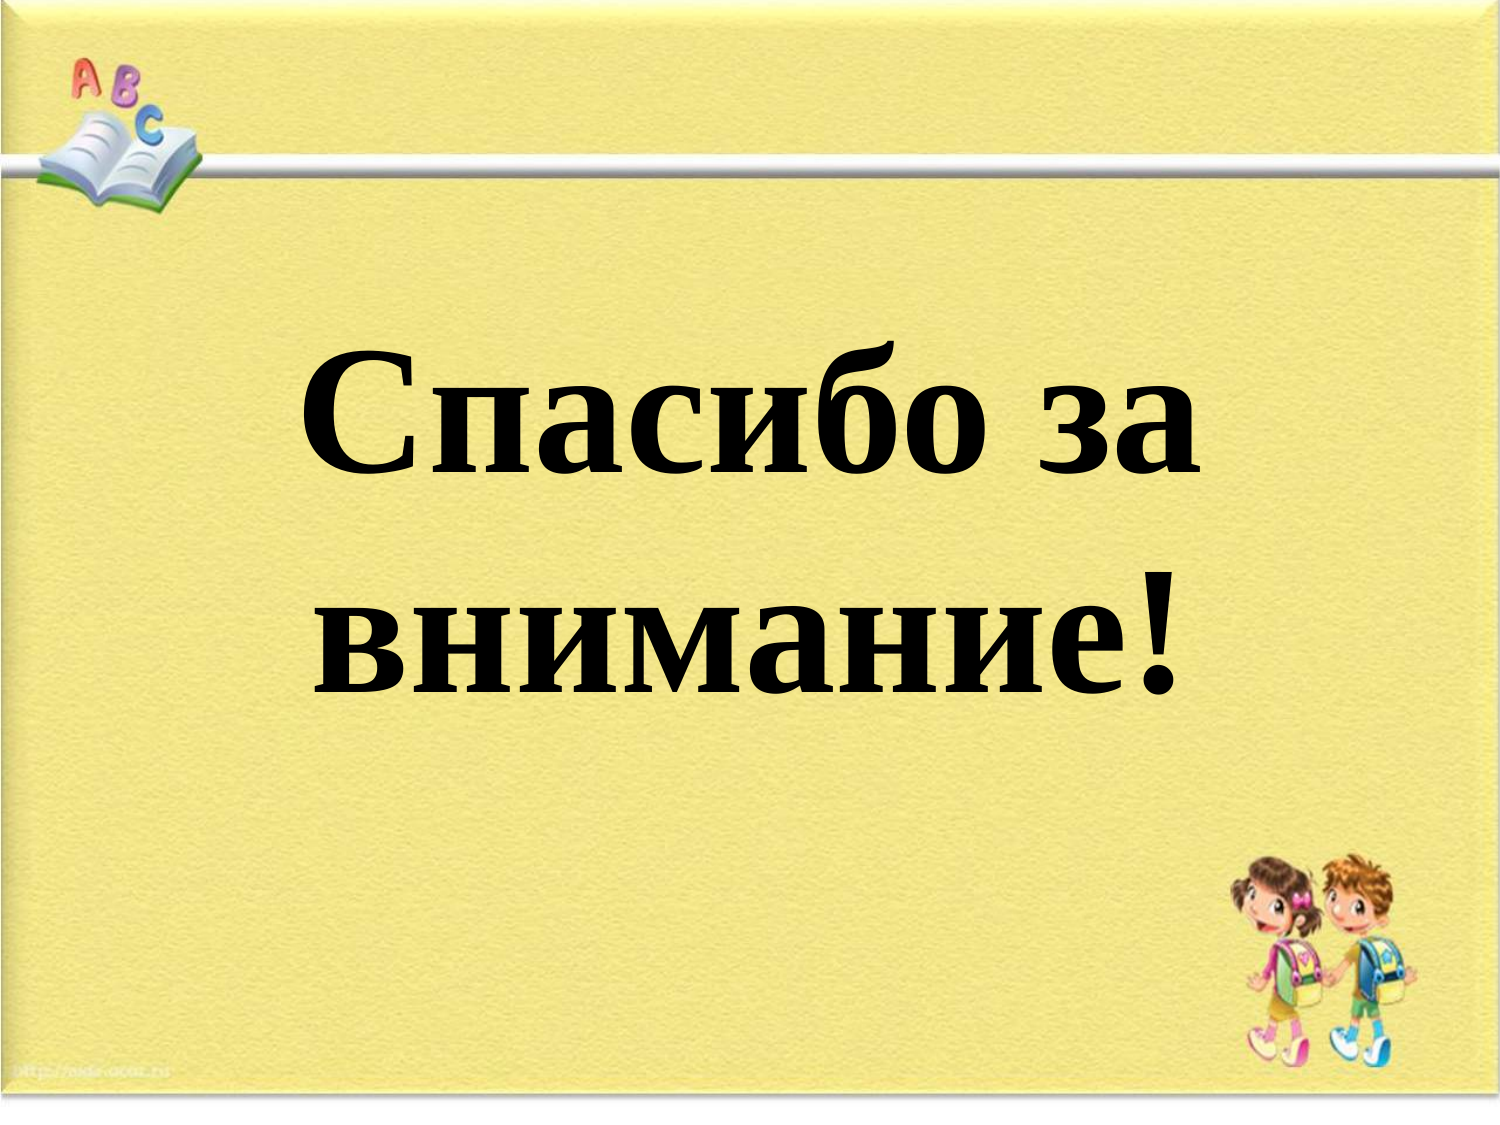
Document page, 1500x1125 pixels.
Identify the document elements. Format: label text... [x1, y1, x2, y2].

picture [0, 0, 1500, 1125]
title Спасибо за внимание! [75, 243, 1425, 941]
